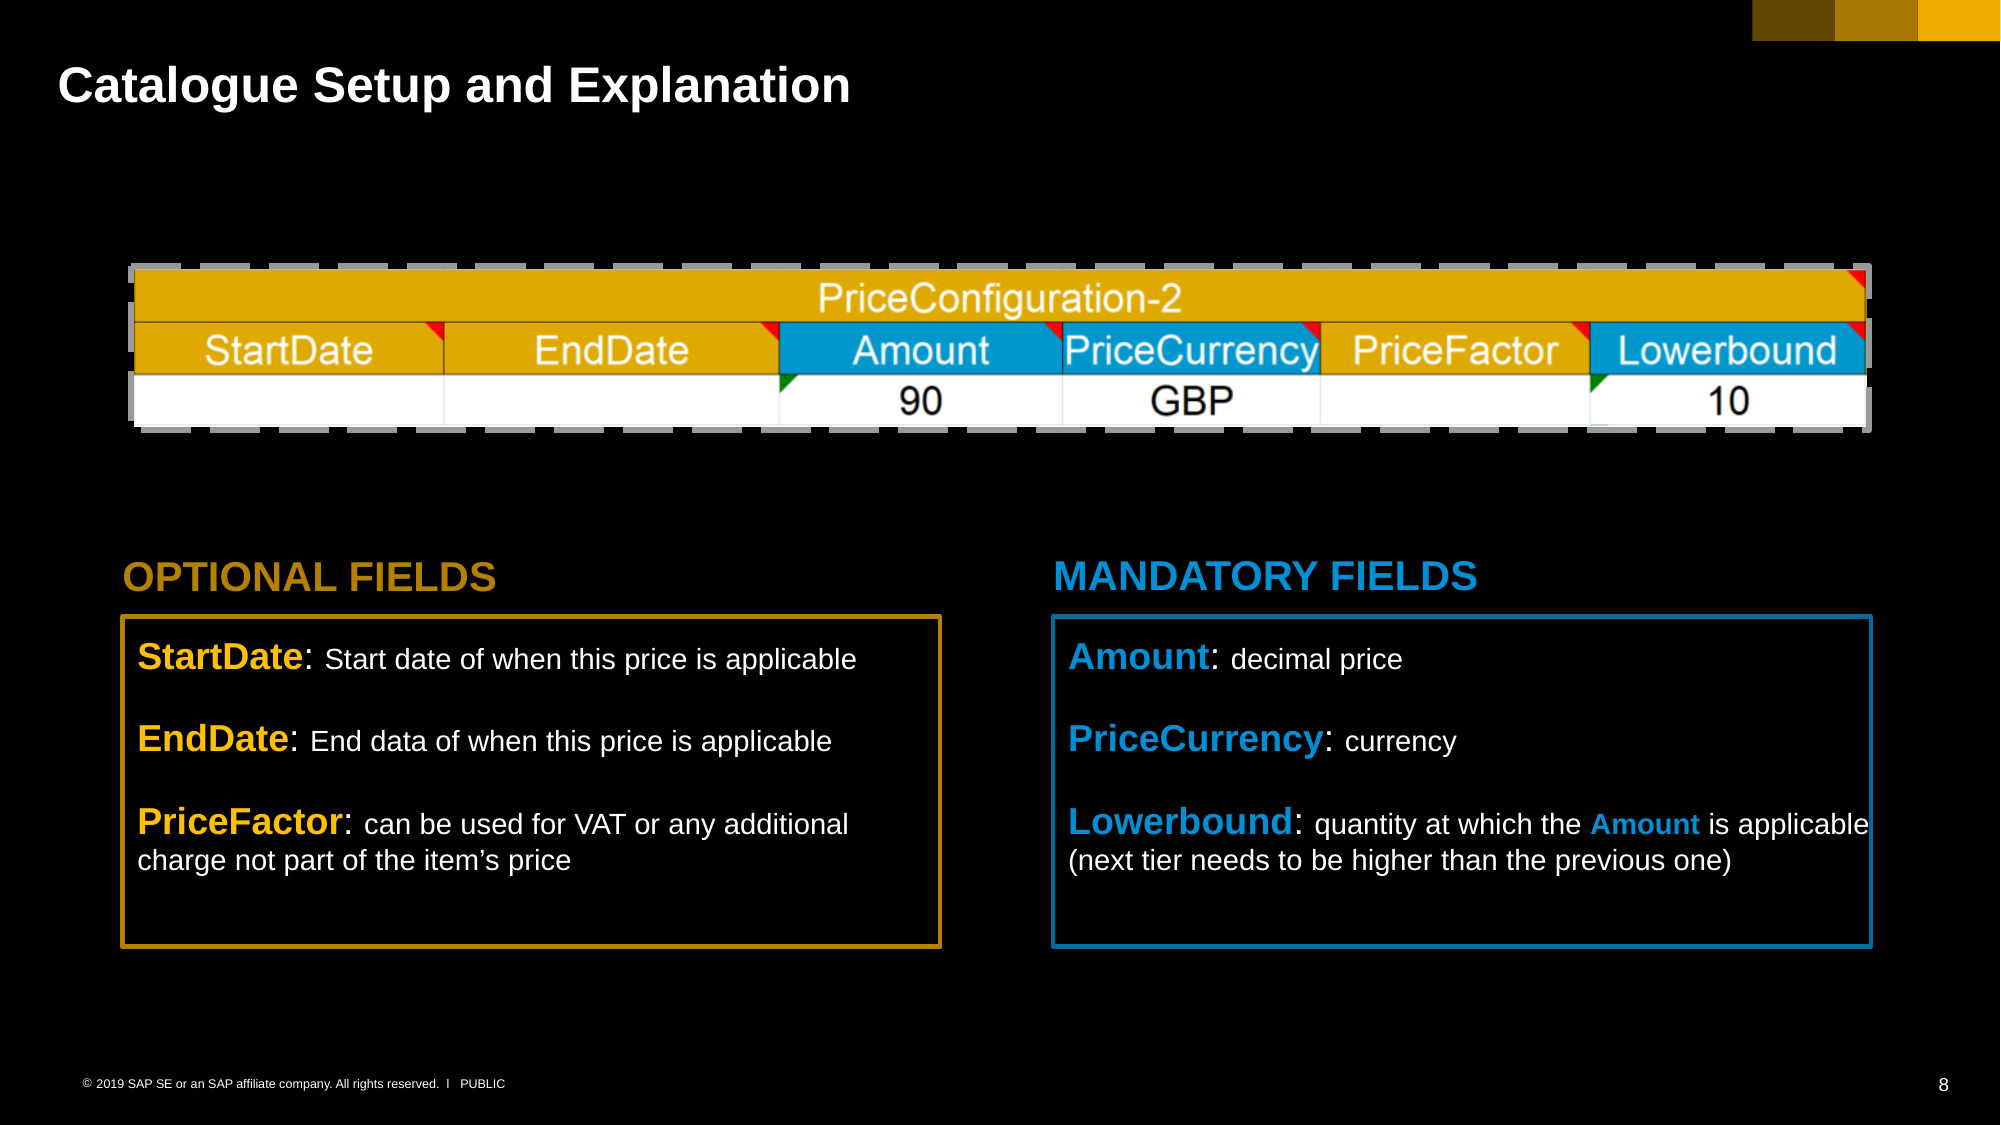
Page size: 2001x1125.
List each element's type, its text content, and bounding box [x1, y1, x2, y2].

text_box Amount: decimal price PriceCurrency: currency Lowerbound: quantity at which the Amount is applicable (next tier needs to be higher than the previous one) [1053, 616, 1871, 947]
list OPTIONAL FIELDS [122, 549, 547, 611]
picture [133, 268, 1867, 428]
text_box MANDATORY FIELDS [1053, 548, 1570, 610]
text_box StartDate: Start date of when this price is applicable EndDate: End data of when this price is applicable PriceFactor: can be used for VAT or any additional charge not part of the item’s price [122, 616, 941, 947]
title Catalogue Setup and Explanation [57, 52, 1893, 114]
